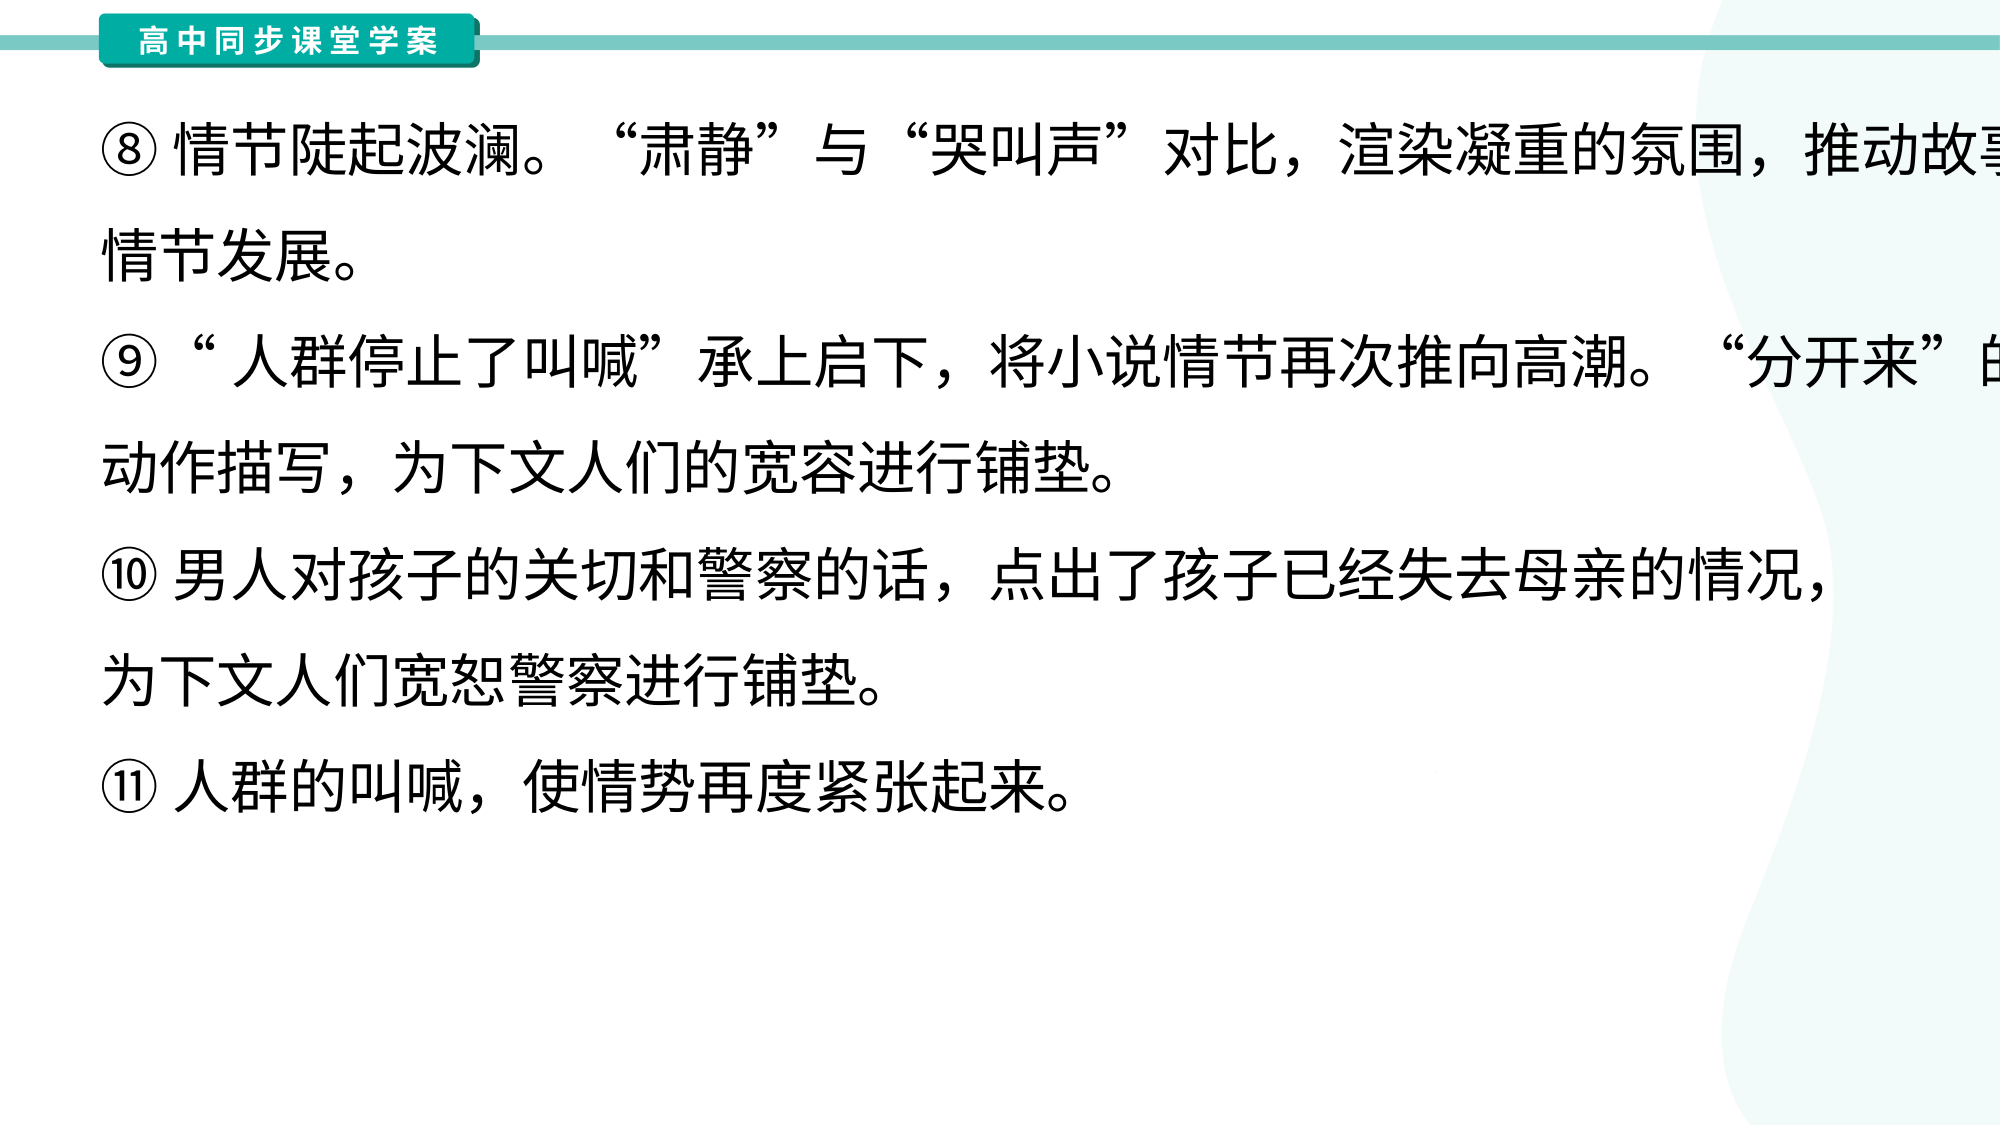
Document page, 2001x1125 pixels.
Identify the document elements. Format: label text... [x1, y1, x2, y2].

picture [0, 0, 2000, 1125]
text_box ⑧情节陡起波澜。“肃静”与“哭叫声”对比，渲染凝重的氛围，推动故事 情节发展。 ⑨“人群停止了叫喊”承上启下，将小说情节再次推向高潮。“分开来”的 动作描写，为下文人们的宽容进行铺垫。 ⑩男人对孩子的关切和警察的话，点出了孩子已经失去母亲的情况， 为下文人们宽恕警察进行铺垫。 ⑪人群的叫喊，使情势再度紧张起来。 [100, 76, 1899, 821]
